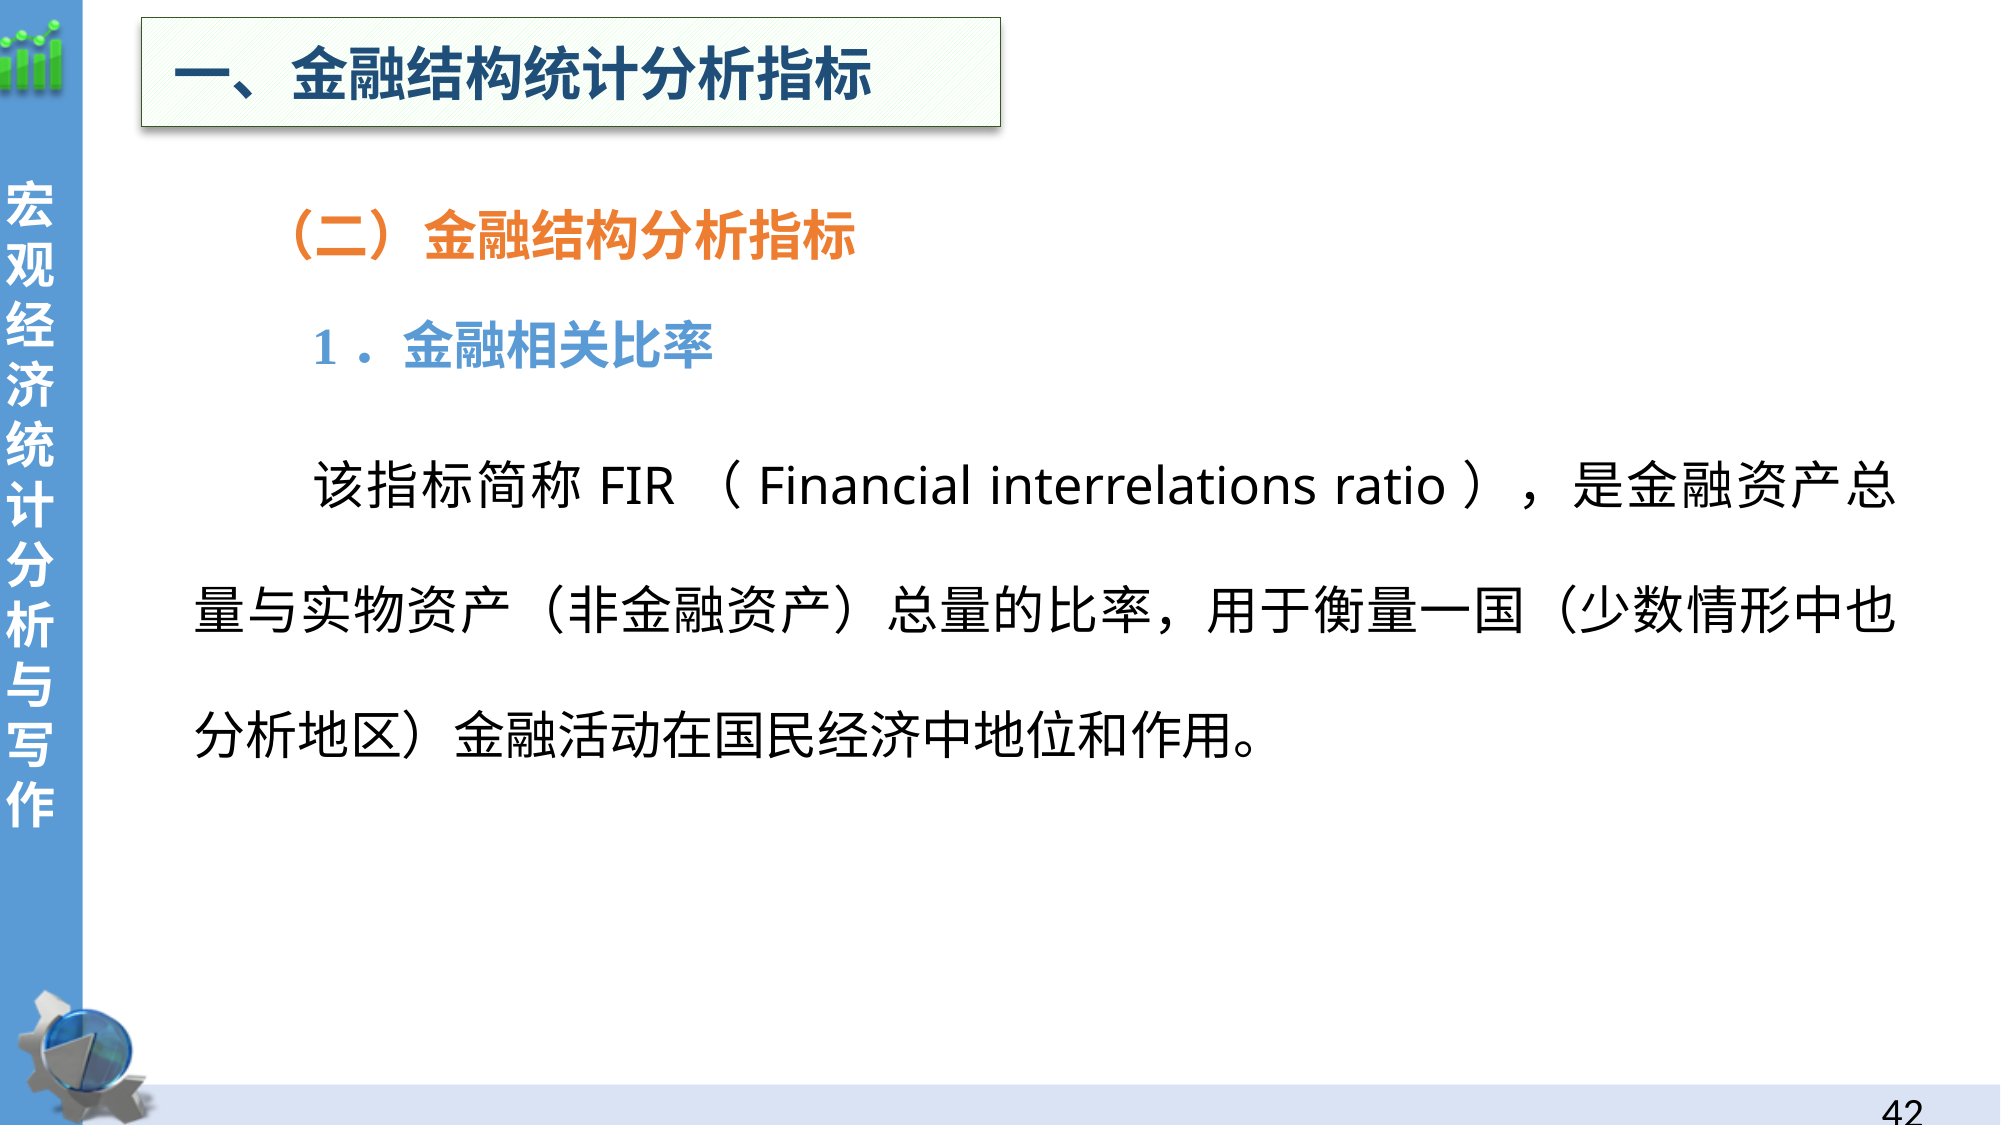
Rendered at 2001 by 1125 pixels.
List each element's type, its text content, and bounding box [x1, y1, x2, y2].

text_box 41 [1786, 1085, 1940, 1125]
text_box （二）金融结构分析指标 1．金融相关比率 该指标简称FIR（Financial interrelations ratio），是金融资产总量与实物资产（非金融资产）总量的比率，用于衡量一国（少数情形中也分析地区）金融活动在国民经济中地位和作用。 [179, 161, 1913, 1062]
text_box 一、金融结构统计分析指标 [141, 17, 1000, 127]
picture [0, 0, 2001, 1125]
